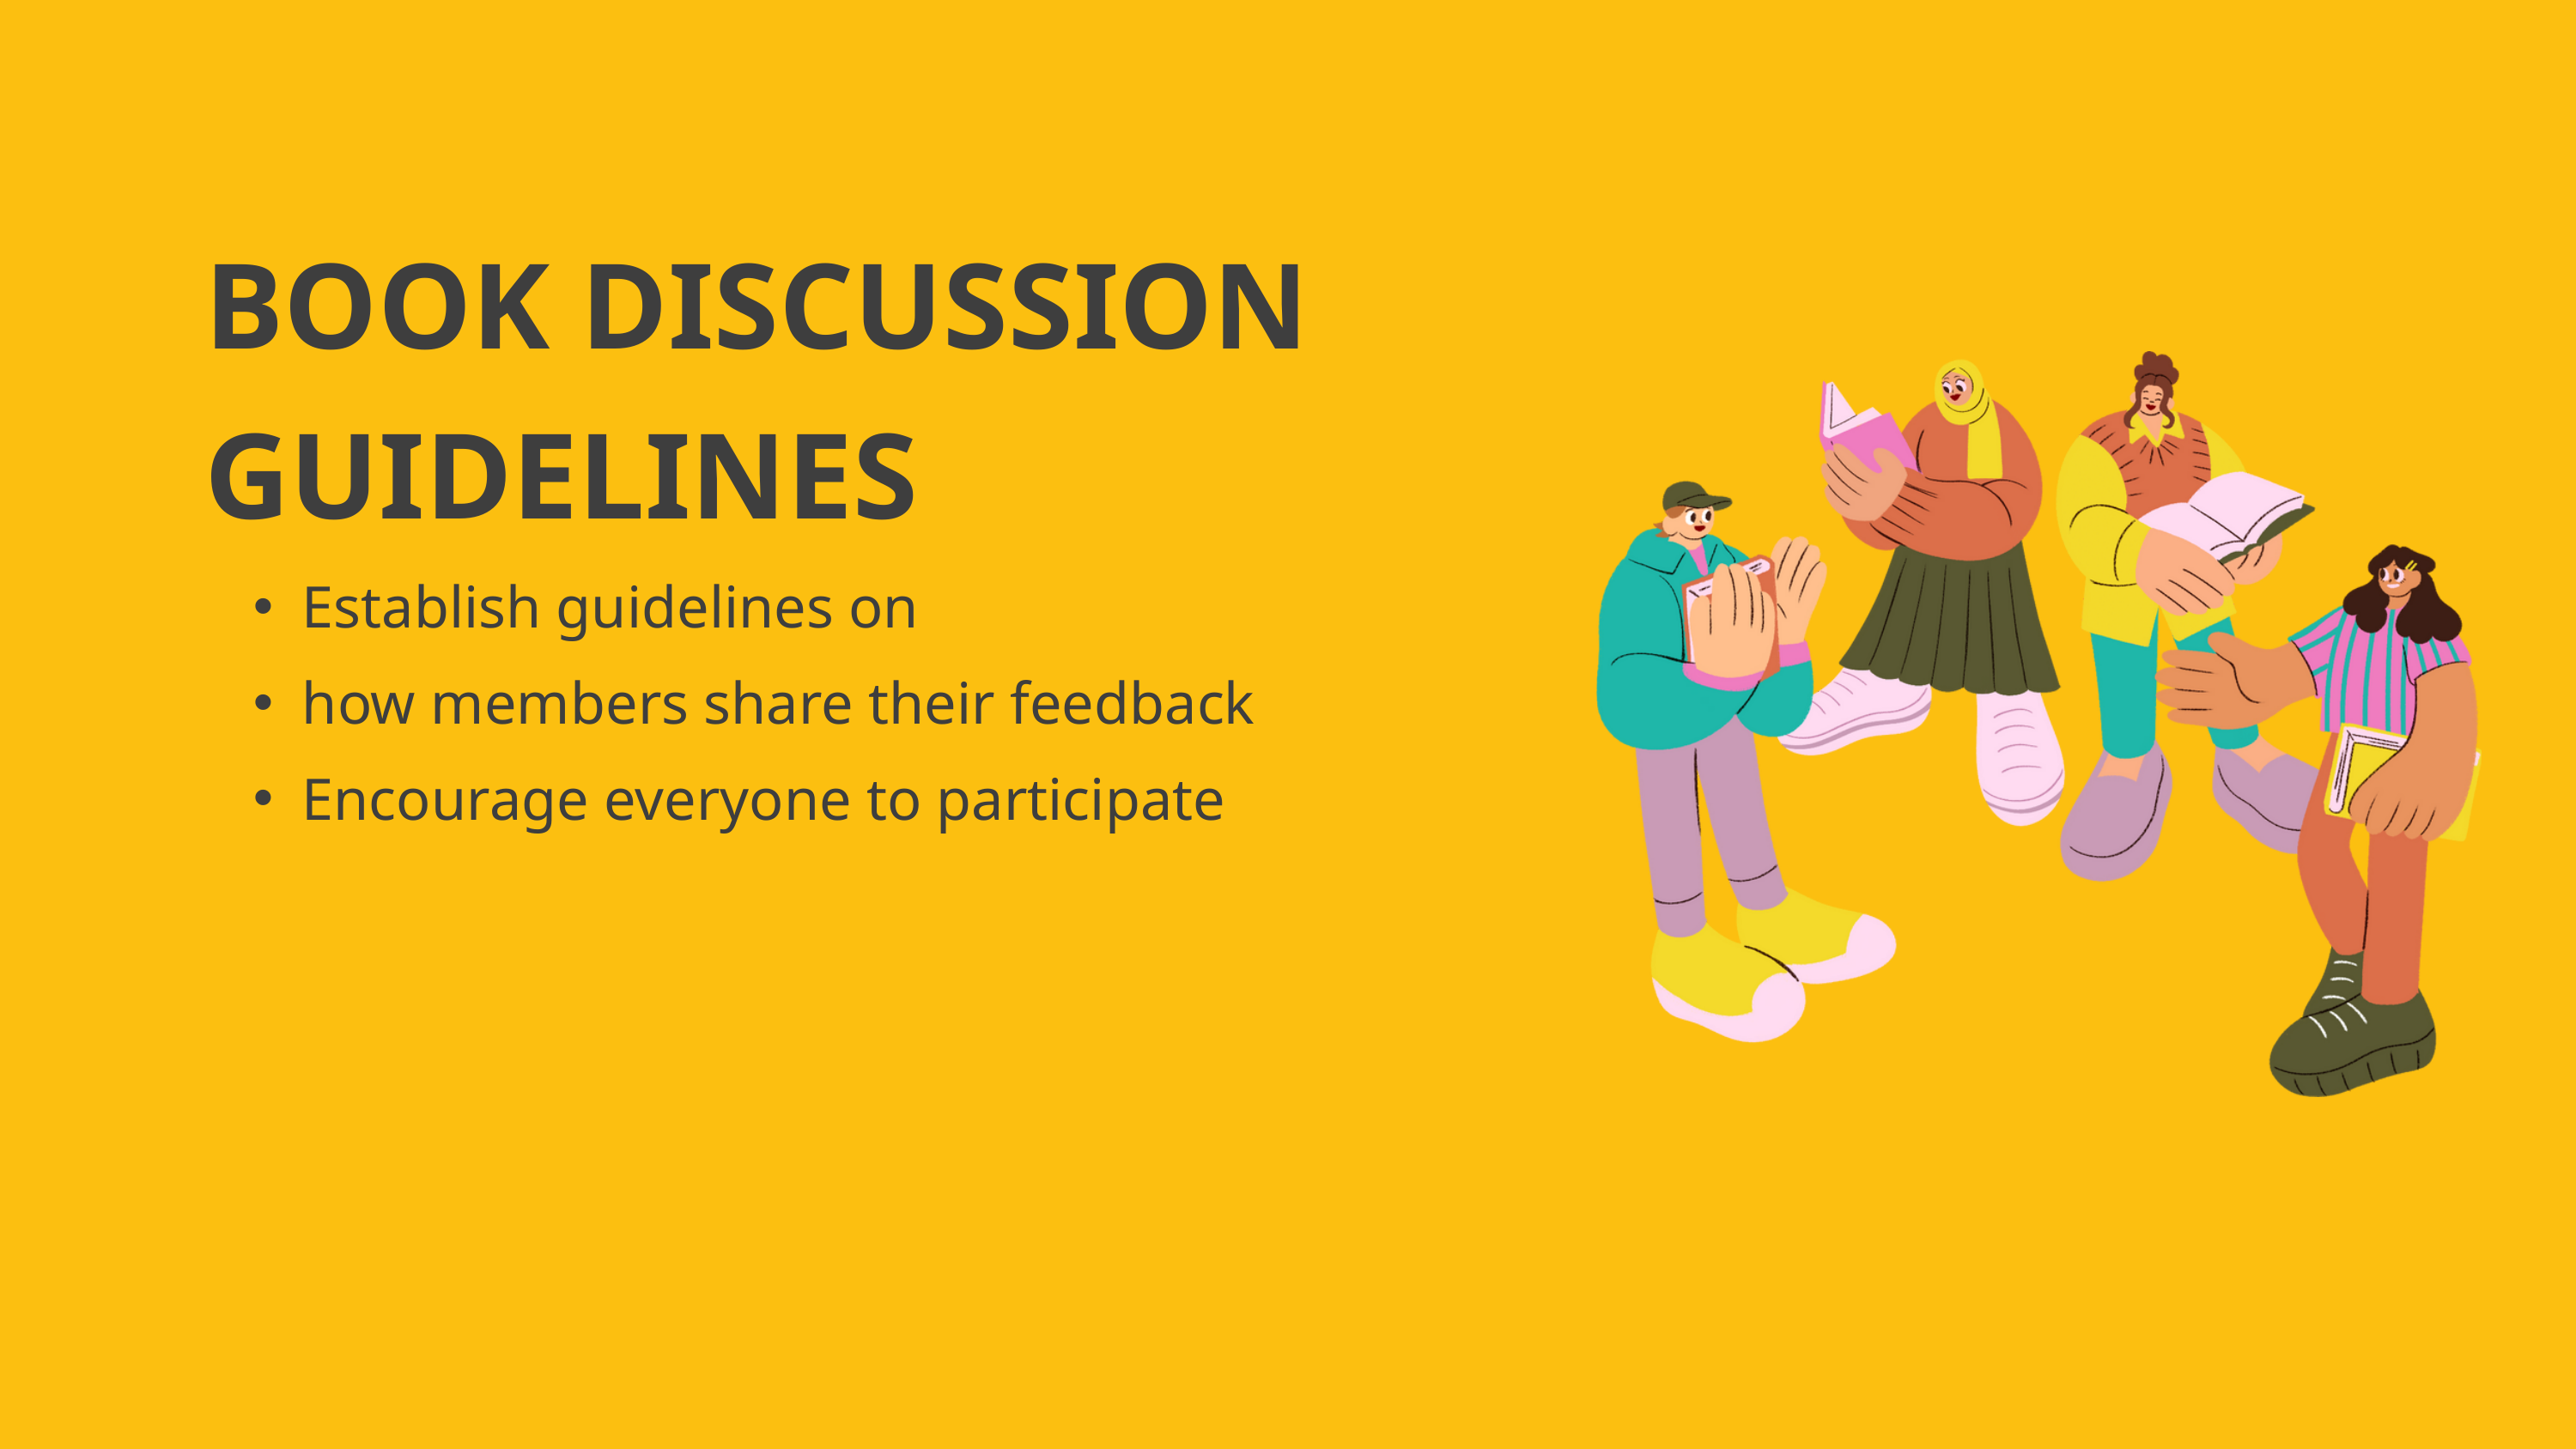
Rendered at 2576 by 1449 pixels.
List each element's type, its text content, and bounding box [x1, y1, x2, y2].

text_box [1596, 351, 2482, 1097]
text_box BOOK DISCUSSION GUIDELINES [204, 203, 1628, 543]
text_box Establish guidelines on how members share their feedback Encourage everyone to participate [204, 543, 1439, 832]
